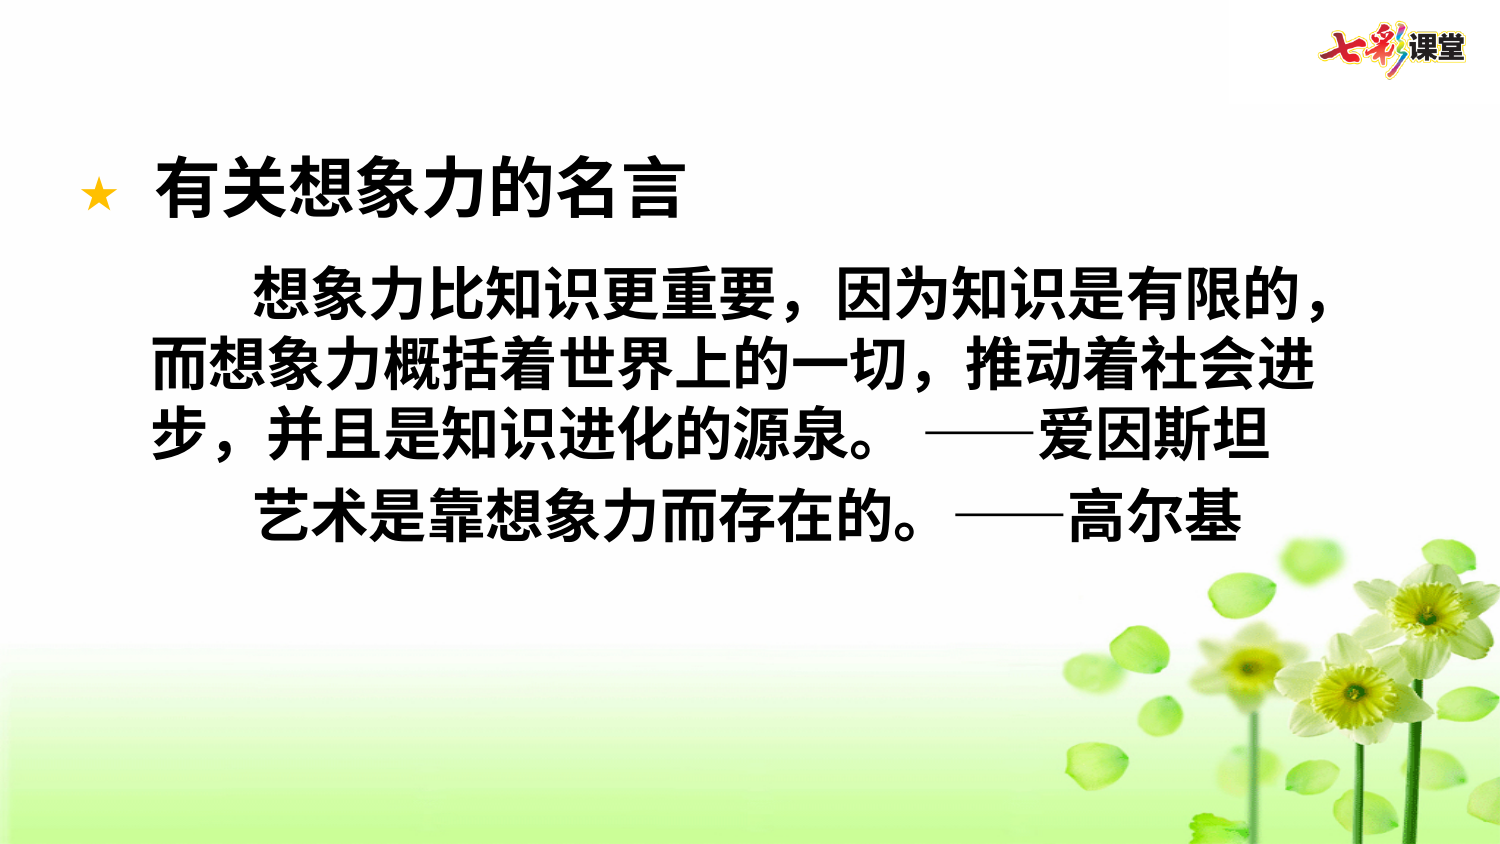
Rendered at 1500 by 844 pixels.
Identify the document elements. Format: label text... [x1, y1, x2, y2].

text_box 想象力比知识更重要，因为知识是有限的，而想象力概括着世界上的一切，推动着社会进步，并且是知识进化的源泉。 ——爱因斯坦 艺术是靠想象力而存在的。——高尔基 [135, 249, 1388, 557]
picture [0, 0, 1500, 844]
text_box 有关想象力的名言 [64, 138, 730, 233]
